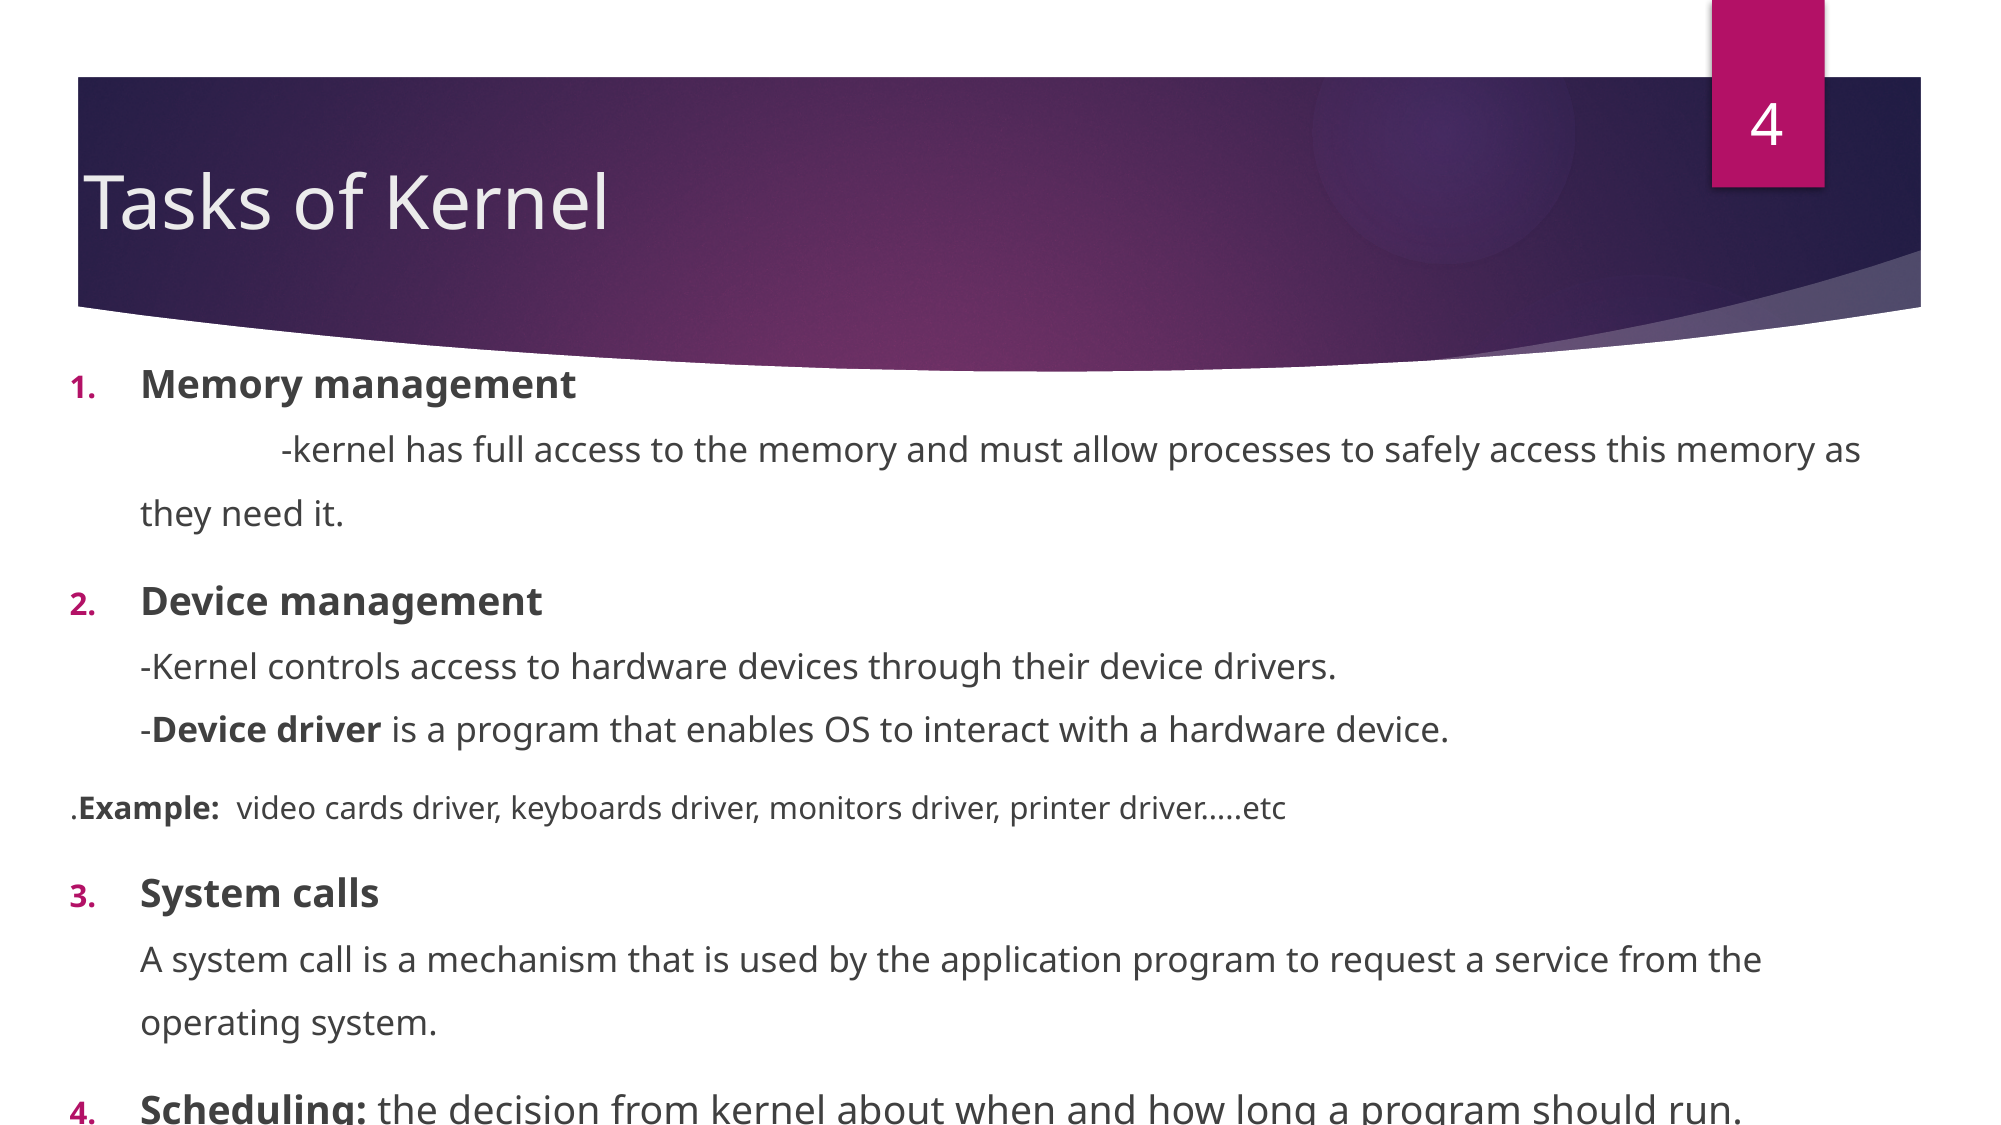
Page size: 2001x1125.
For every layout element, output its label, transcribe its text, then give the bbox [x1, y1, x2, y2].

title Tasks of Kernel [68, 63, 1836, 328]
list Memory management -kernel has full access to the memory and must allow processes to safely access this memory as they need it. Device management -Kernel controls access to hardware devices through their device drivers. -Device driver is a program that enables OS to interact with a hardware device. Example: video cards driver, keyboards driver, monitors driver, printer driver…..etc. System calls A system call is a mechanism that is used by the application program to request a service from the operating system. Scheduling: the decision from kernel about when and how long a program should run. [54, 328, 1929, 1125]
slide_number 4 [1698, 48, 1836, 175]
